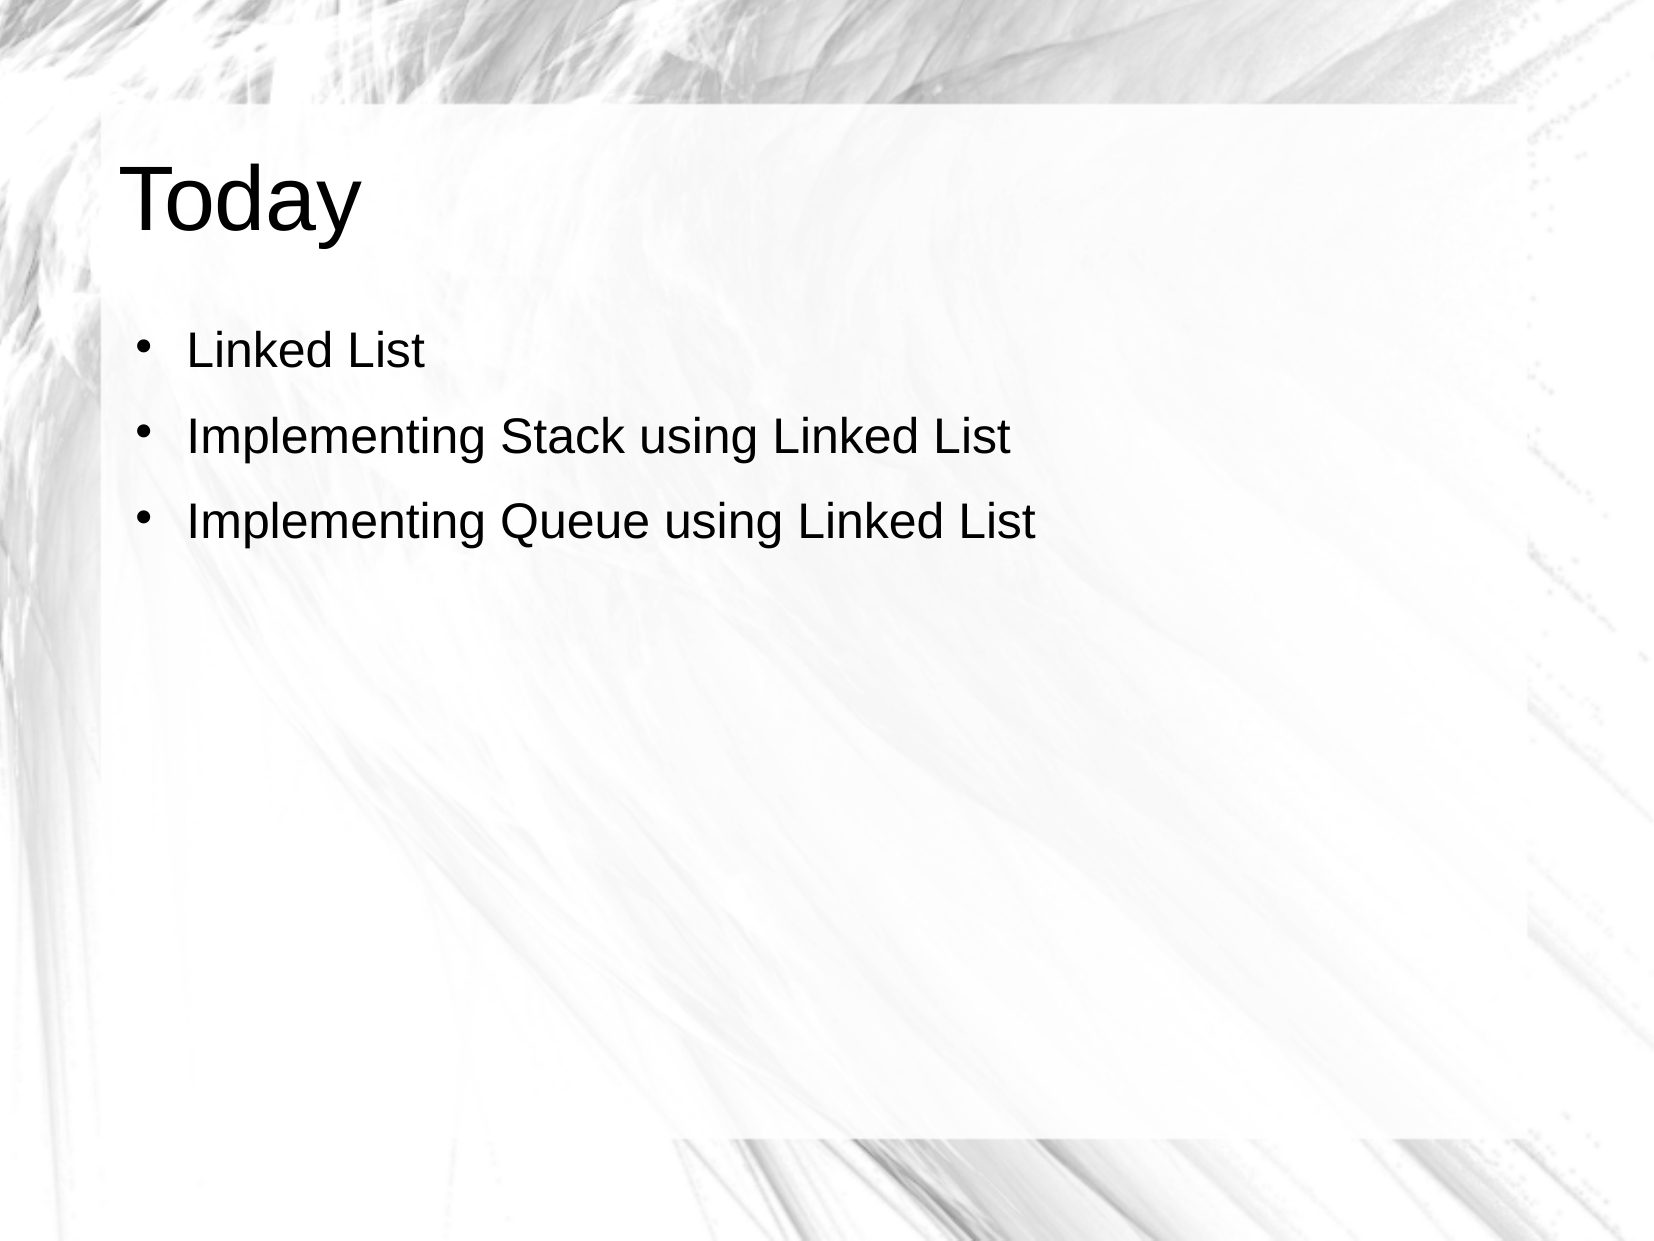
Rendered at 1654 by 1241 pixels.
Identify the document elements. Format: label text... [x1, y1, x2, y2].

title Today [118, 93, 1506, 299]
list Linked List Implementing Stack using Linked List Implementing Queue using Linked List [118, 319, 1571, 1109]
picture [0, 0, 1654, 1241]
